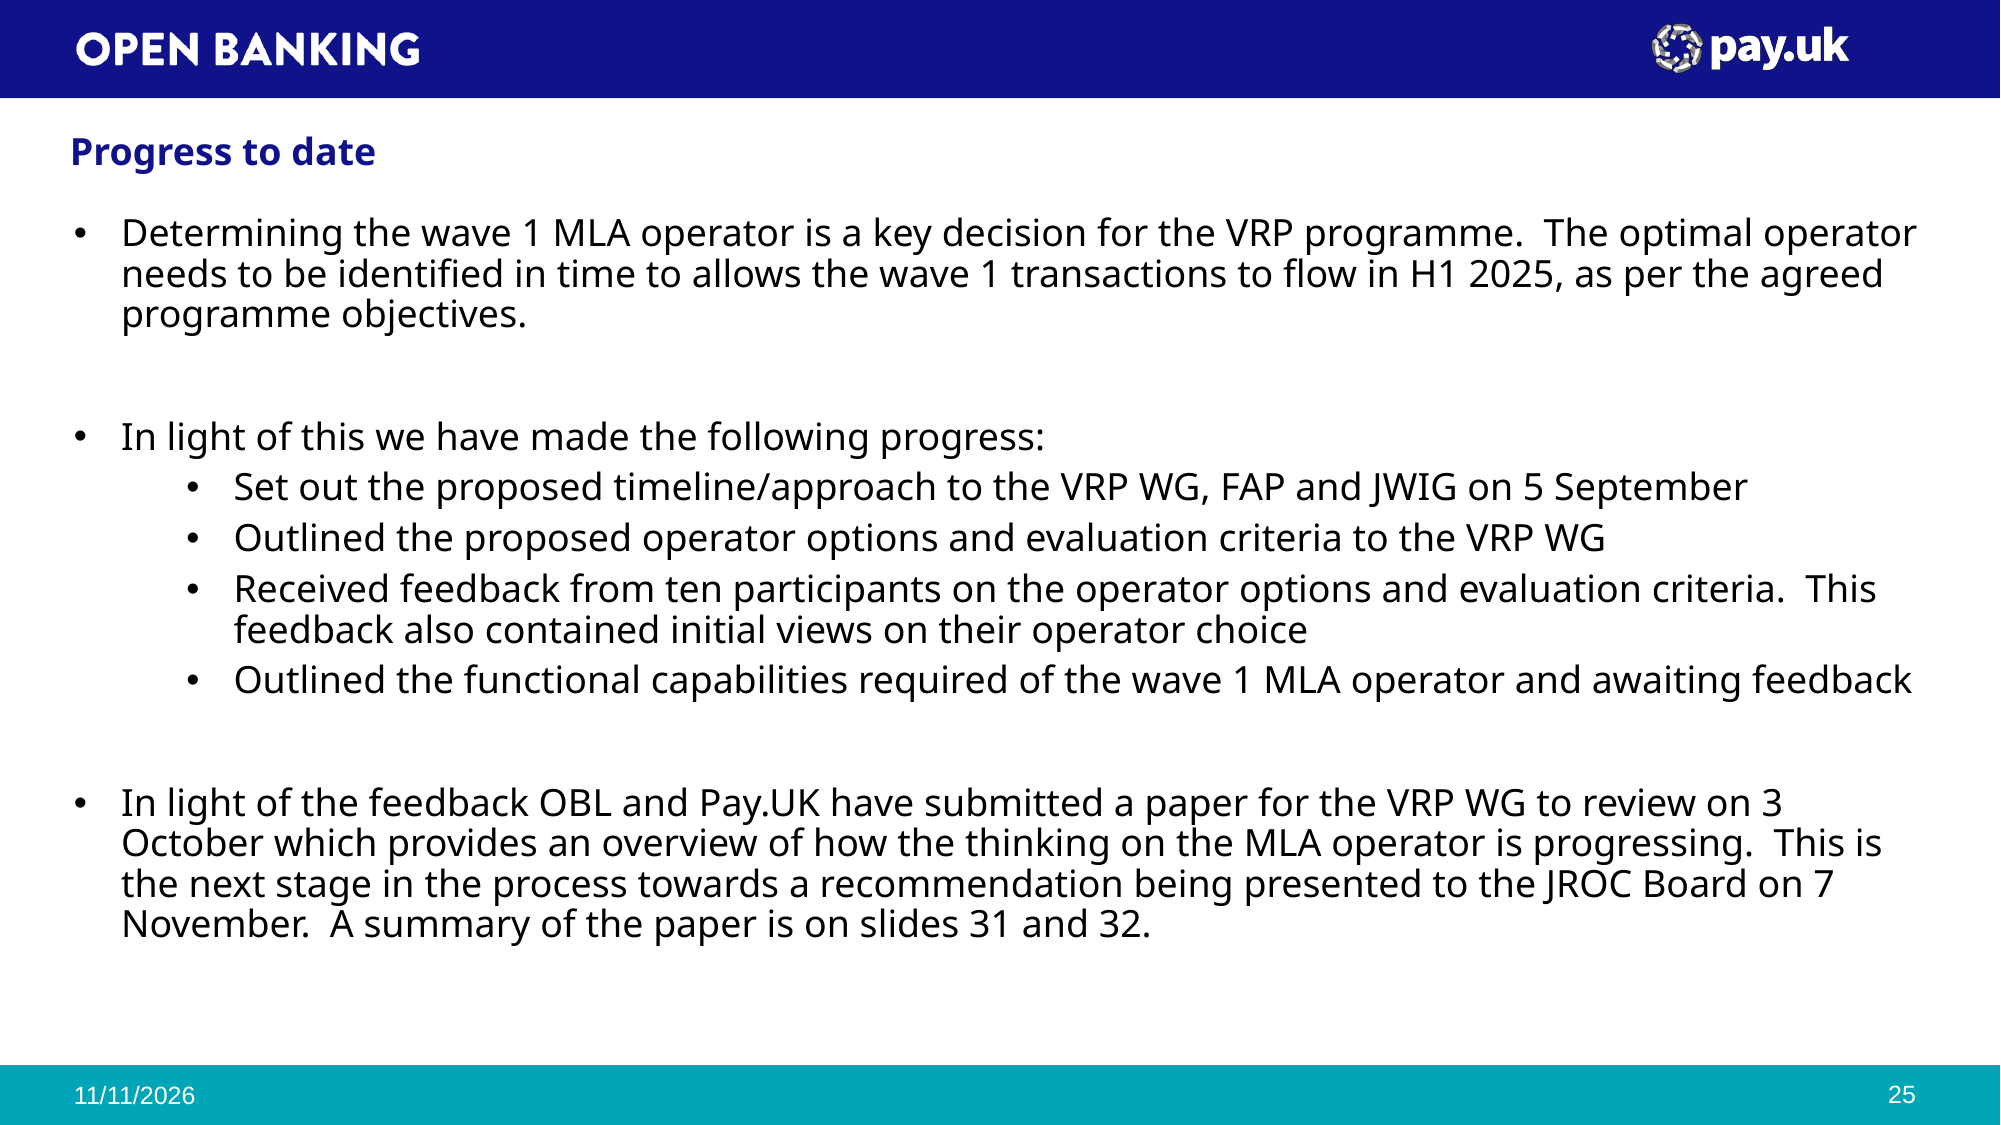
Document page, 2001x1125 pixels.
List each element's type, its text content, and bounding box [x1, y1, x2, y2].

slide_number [59, 1065, 509, 1125]
picture [1644, 12, 1856, 78]
slide_number 25 [1412, 1064, 1932, 1124]
title Progress to date [54, 125, 1629, 207]
list Determining the wave 1 MLA operator is a key decision for the VRP programme. The optimal operator needs to be identified in time to allows the wave 1 transactions to flow in H1 2025, as per the agreed programme objectives. In light of this we have made the following progress: Set out the proposed timeline/approach to the VRP WG, FAP and JWIG on 5 September Outlined the proposed operator options and evaluation criteria to the VRP WG Received feedback from ten participants on the operator options and evaluation criteria. This feedback also contained initial views on their operator choice Outlined the functional capabilities required of the wave 1 MLA operator and awaiting feedback In light of the feedback OBL and Pay.UK have submitted a paper for the VRP WG to review on 3 October which provides an overview of how the thinking on the MLA operator is progressing. This is the next stage in the process towards a recommendation being presented to the JROC Board on 7 November. A summary of the paper is on slides 31 and 32. [59, 206, 1936, 1046]
picture [43, 0, 452, 99]
footer [662, 1064, 1338, 1124]
